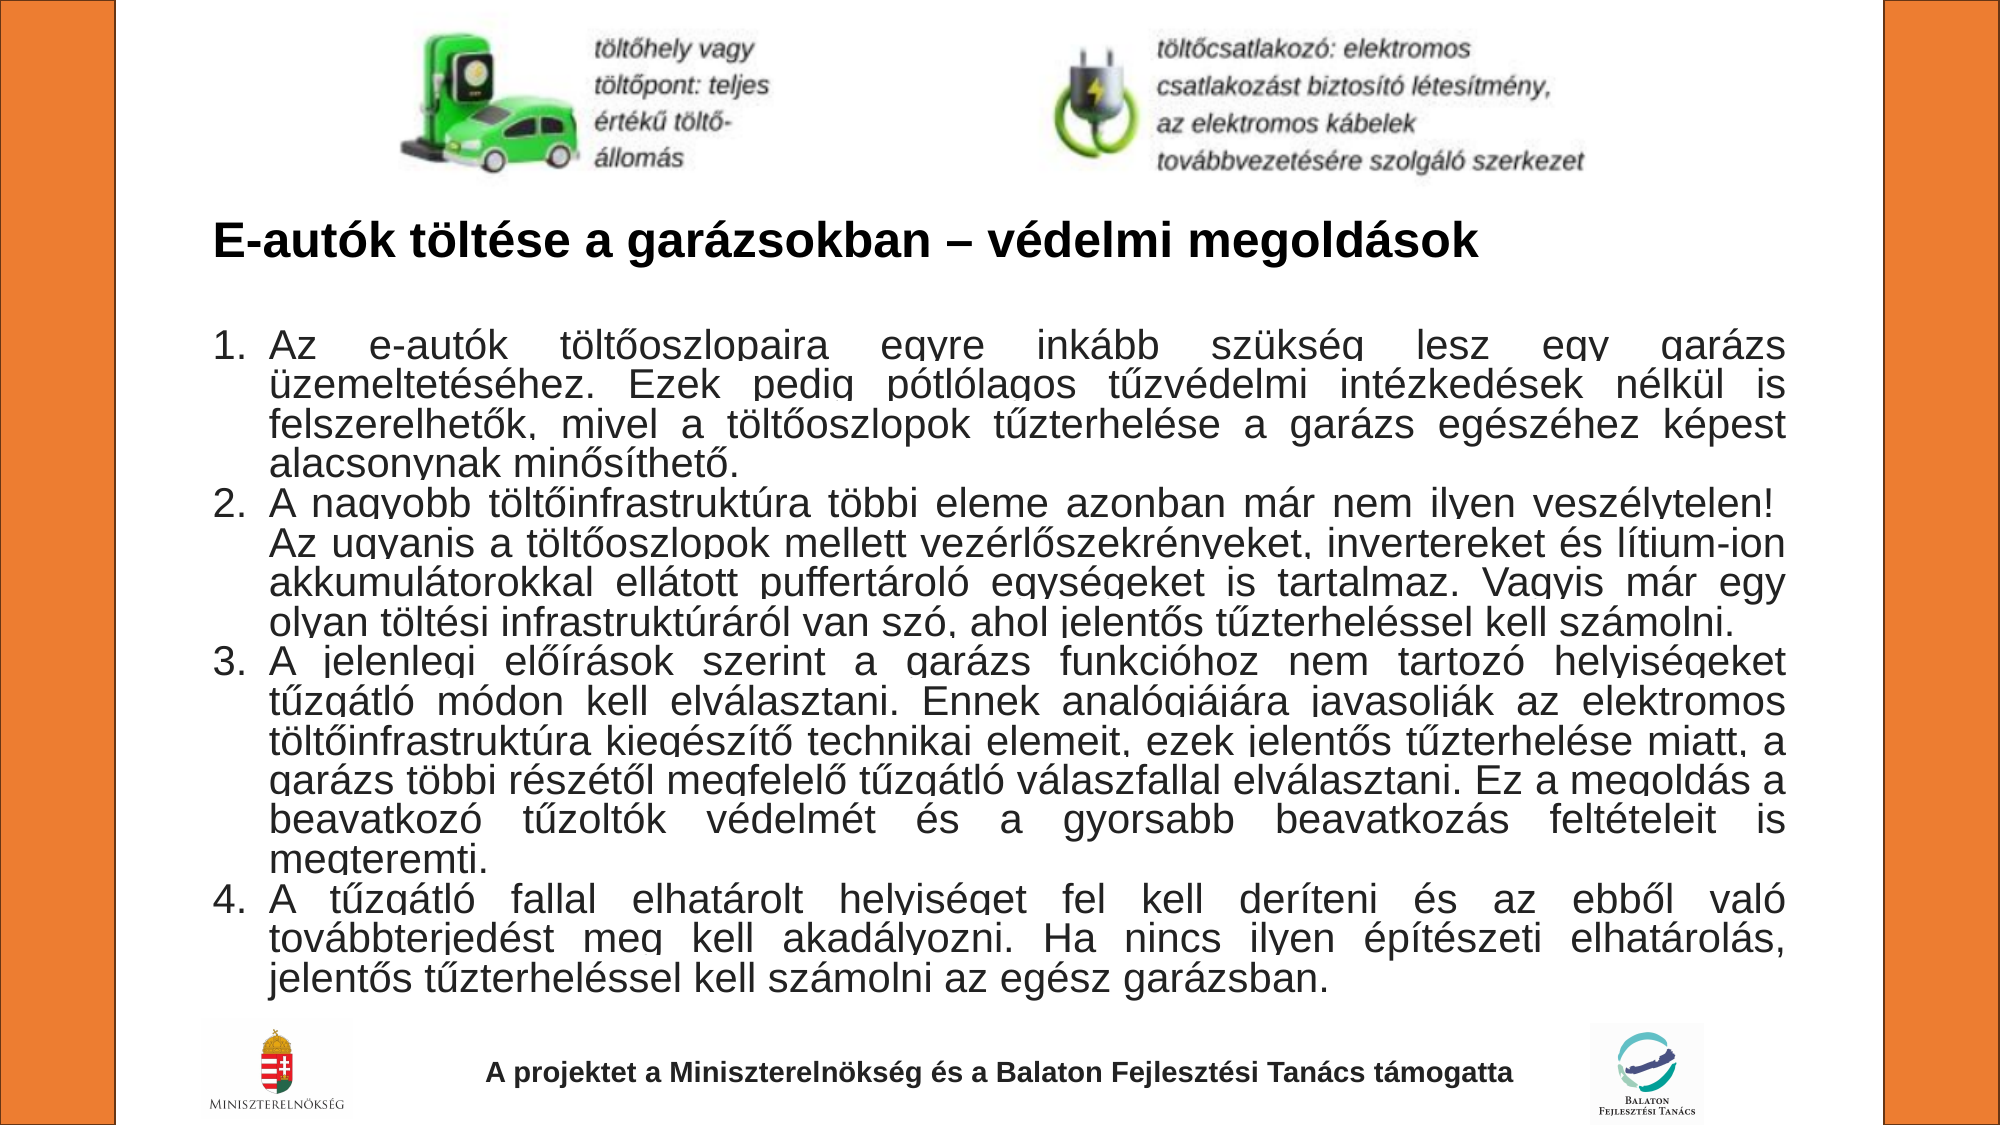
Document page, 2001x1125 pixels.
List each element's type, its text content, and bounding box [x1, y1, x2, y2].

picture [201, 1018, 353, 1119]
text_box E-autók töltése a garázsokban – védelmi megoldások Az e-autók töltőoszlopaira egyre inkább szükség lesz egy garázs üzemeltetéséhez. Ezek pedig pótlólagos tűzvédelmi intézkedések nélkül is felszerelhetők, mivel a töltőoszlopok tűzterhelése a garázs egészéhez képest alacsonynak minősíthető. A nagyobb töltőinfrastruktúra többi eleme azonban már nem ilyen veszélytelen! Az ugyanis a töltőoszlopok mellett vezérlőszekrényeket, invertereket és lítium-ion akkumulátorokkal ellátott puffertároló egységeket is tartalmaz. Vagyis már egy olyan töltési infrastruktúráról van szó, ahol jelentős tűzterheléssel kell számolni. A jelenlegi előírások szerint a garázs funkcióhoz nem tartozó helyiségeket tűzgátló módon kell elválasztani. Ennek analógiájára javasolják az elektromos töltőinfrastruktúra kiegészítő technikai elemeit, ezek jelentős tűzterhelése miatt, a garázs többi részétől megfelelő tűzgátló válaszfallal elválasztani. Ez a megoldás a beavatkozó tűzoltók védelmét és a gyorsabb beavatkozás feltételeit is megteremti. A tűzgátló fallal elhatárolt helyiséget fel kell deríteni és az ebből való továbbterjedést meg kell akadályozni. Ha nincs ilyen építészeti elhatárolás, jelentős tűzterheléssel kell számolni az egész garázsban. [197, 200, 1802, 1008]
picture [1590, 1023, 1704, 1125]
picture [232, 0, 1687, 204]
